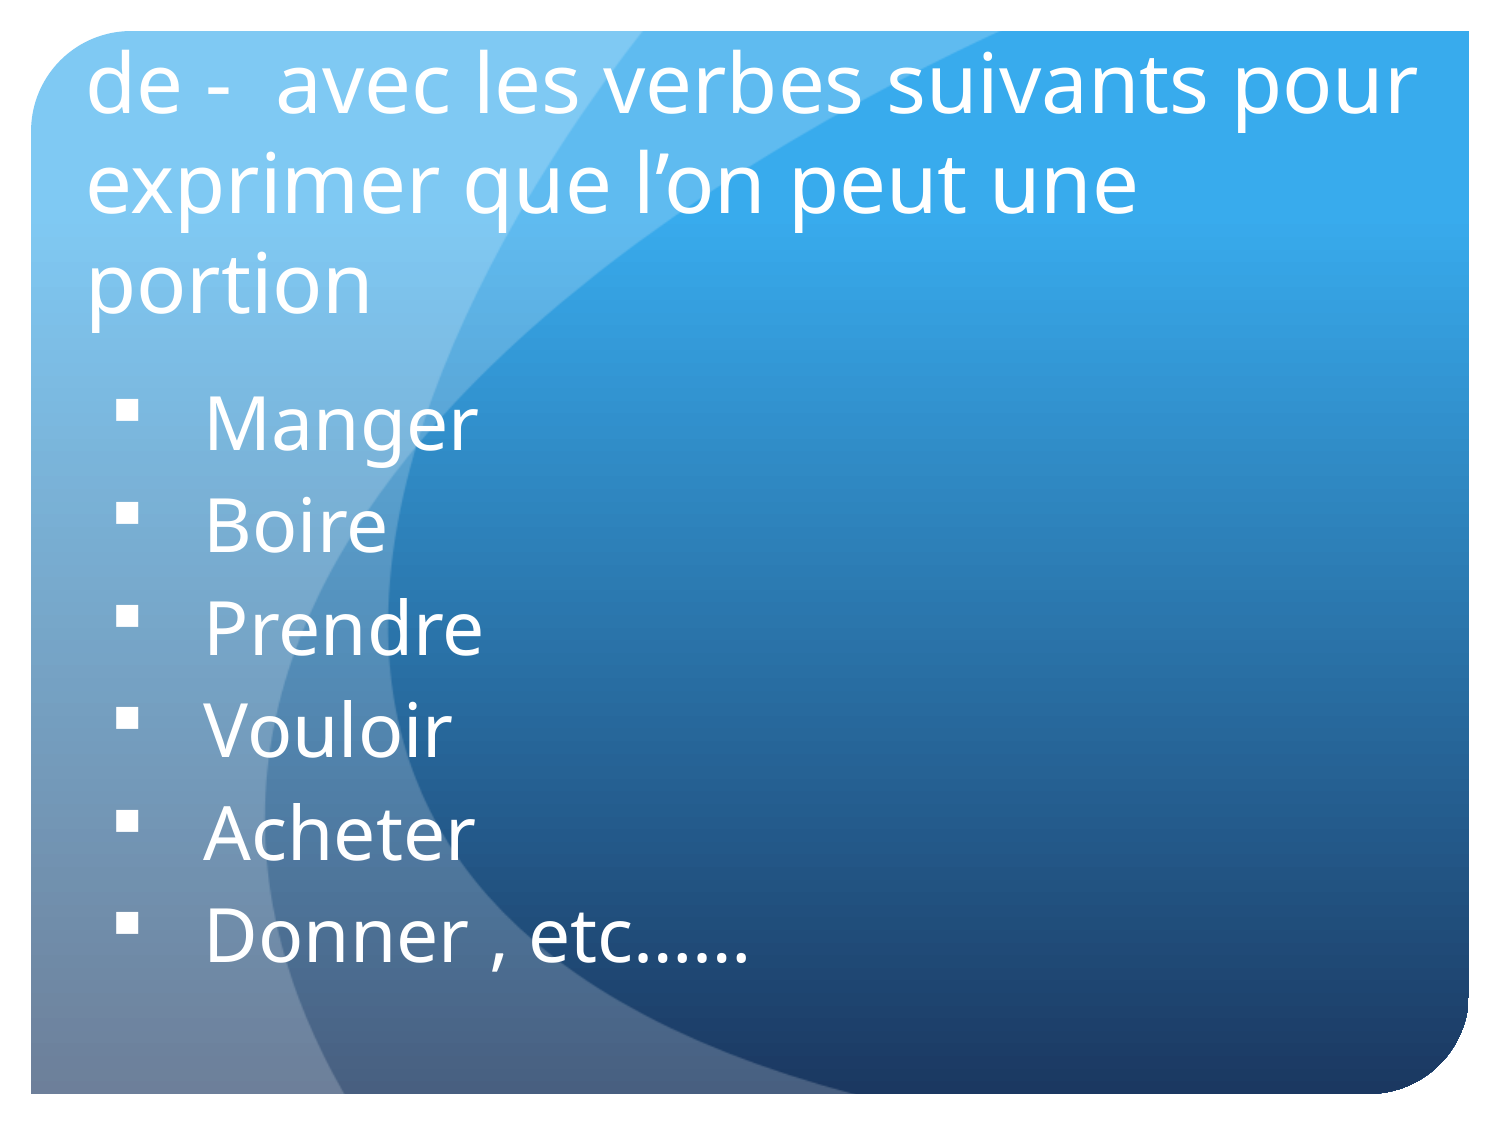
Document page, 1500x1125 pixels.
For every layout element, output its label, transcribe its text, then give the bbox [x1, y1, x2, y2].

title On utilise du – de la – de l’ – des – de - avec les verbes suivants pour exprimer que l’on peut une portion [70, 36, 1439, 338]
subtitle Manger Boire Prendre Vouloir Acheter Donner , etc…… [94, 367, 1372, 1034]
picture [25, 30, 1474, 1095]
